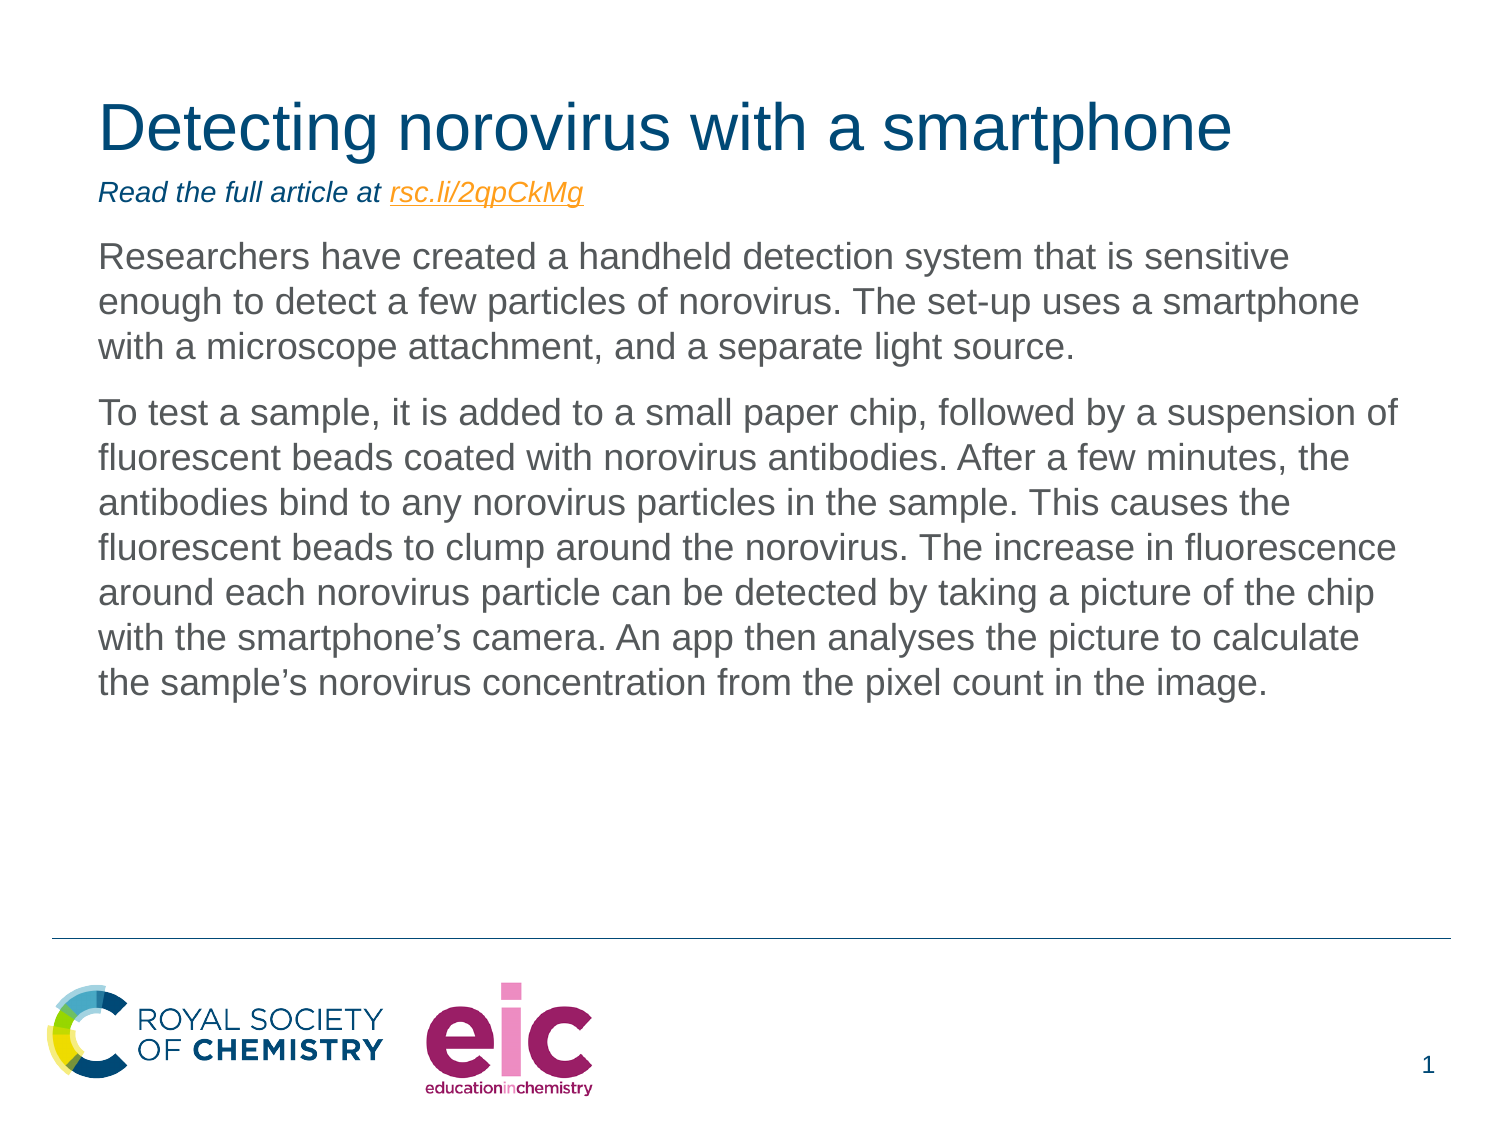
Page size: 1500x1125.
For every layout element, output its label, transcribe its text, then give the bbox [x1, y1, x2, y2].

slide_number 1 [1113, 1033, 1451, 1094]
picture [0, 938, 599, 1125]
title Detecting norovirus with a smartphone [83, 20, 1377, 224]
text_box Researchers have created a handheld detection system that is sensitive enough to detect a few particles of norovirus. The set-up uses a smartphone with a microscope attachment, and a separate light source. To test a sample, it is added to a small paper chip, followed by a suspension of fluorescent beads coated with norovirus antibodies. After a few minutes, the antibodies bind to any norovirus particles in the sample. This causes the fluorescent beads to clump around the norovirus. The increase in fluorescence around each norovirus particle can be detected by taking a picture of the chip with the smartphone’s camera. An app then analyses the picture to calculate the sample’s norovirus concentration from the pixel count in the image. [83, 224, 1419, 717]
